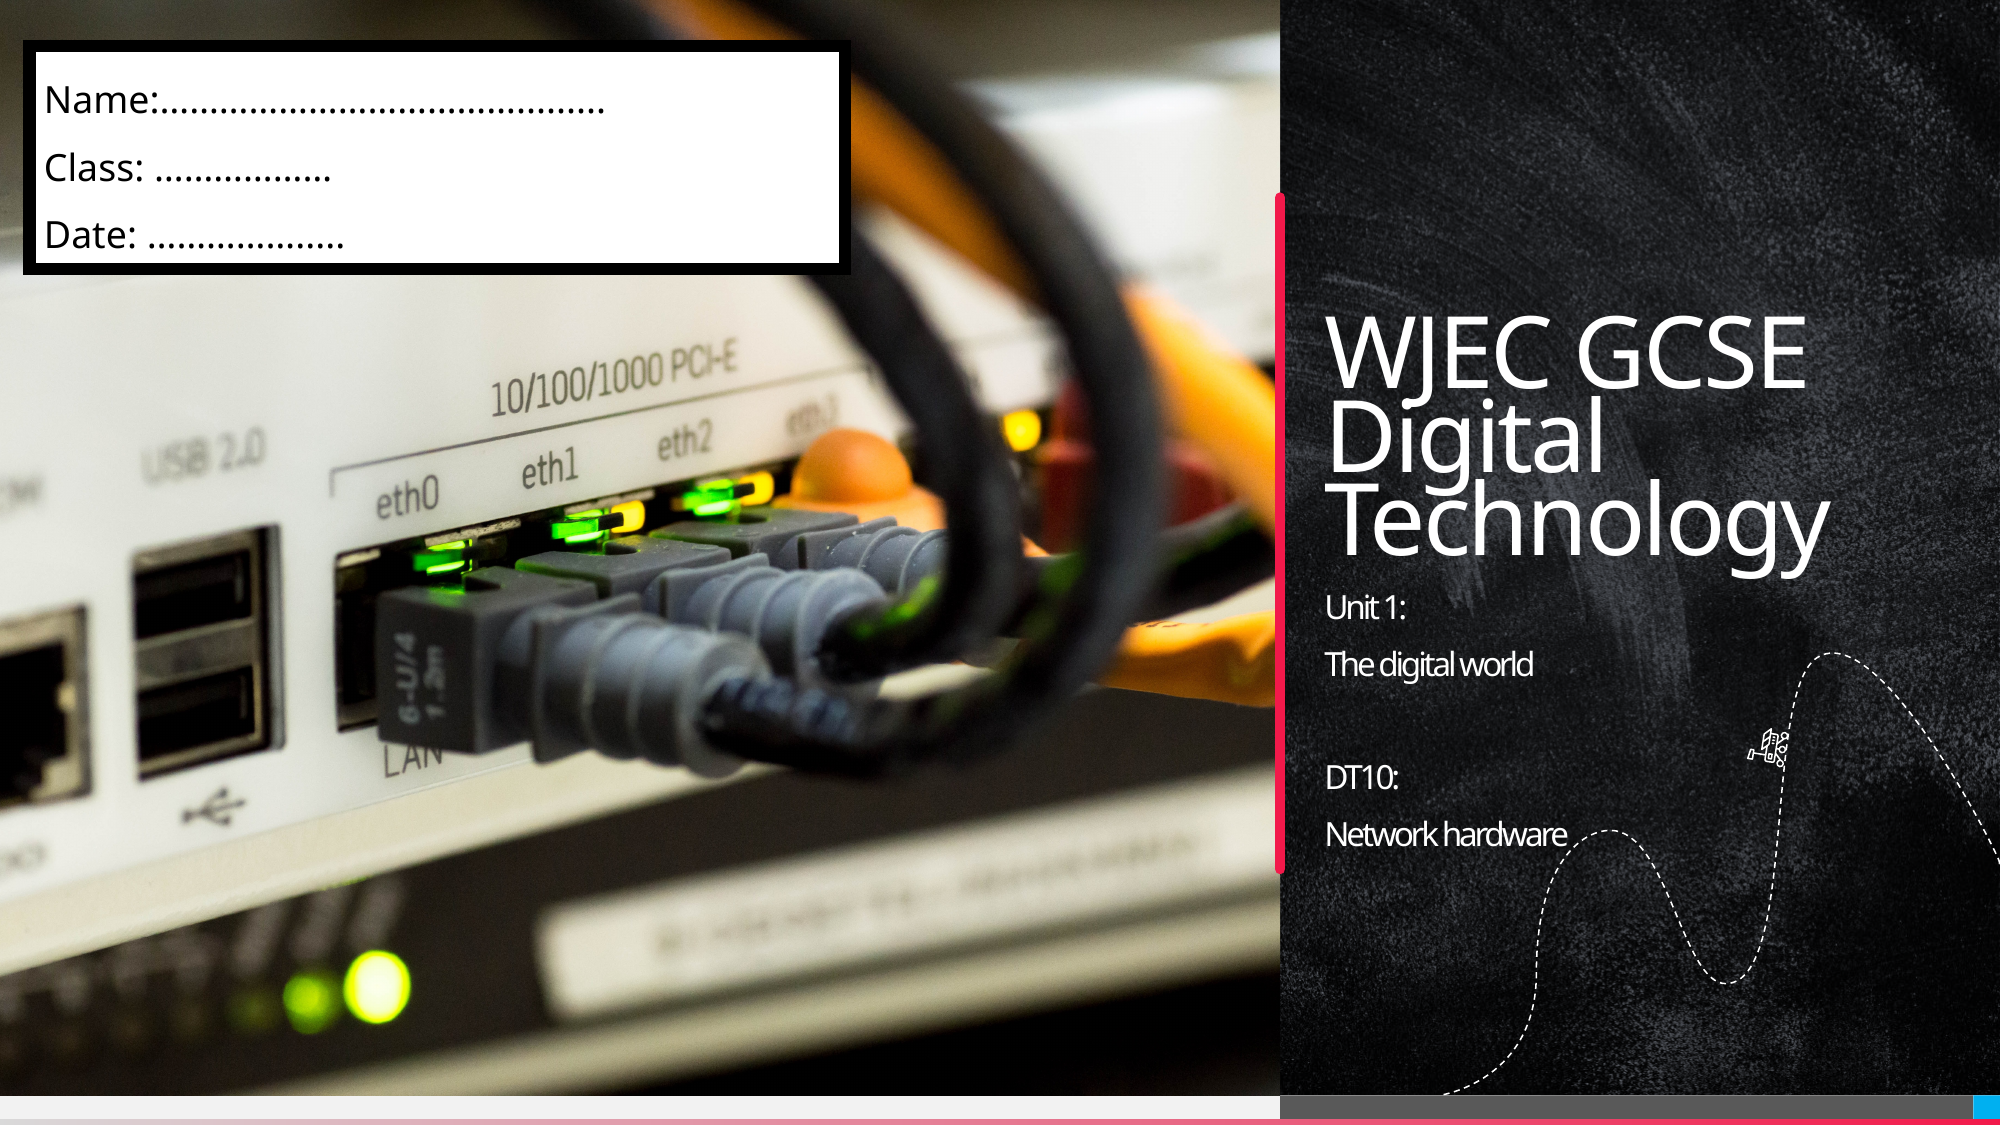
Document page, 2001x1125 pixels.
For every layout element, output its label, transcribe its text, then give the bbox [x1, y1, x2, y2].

title WJEC GCSE Digital Technology [1324, 321, 1942, 576]
subtitle Unit 1: The digital world DT10: Network hardware [1324, 590, 1941, 853]
text_box [1746, 728, 1789, 768]
picture [0, 0, 1281, 1096]
